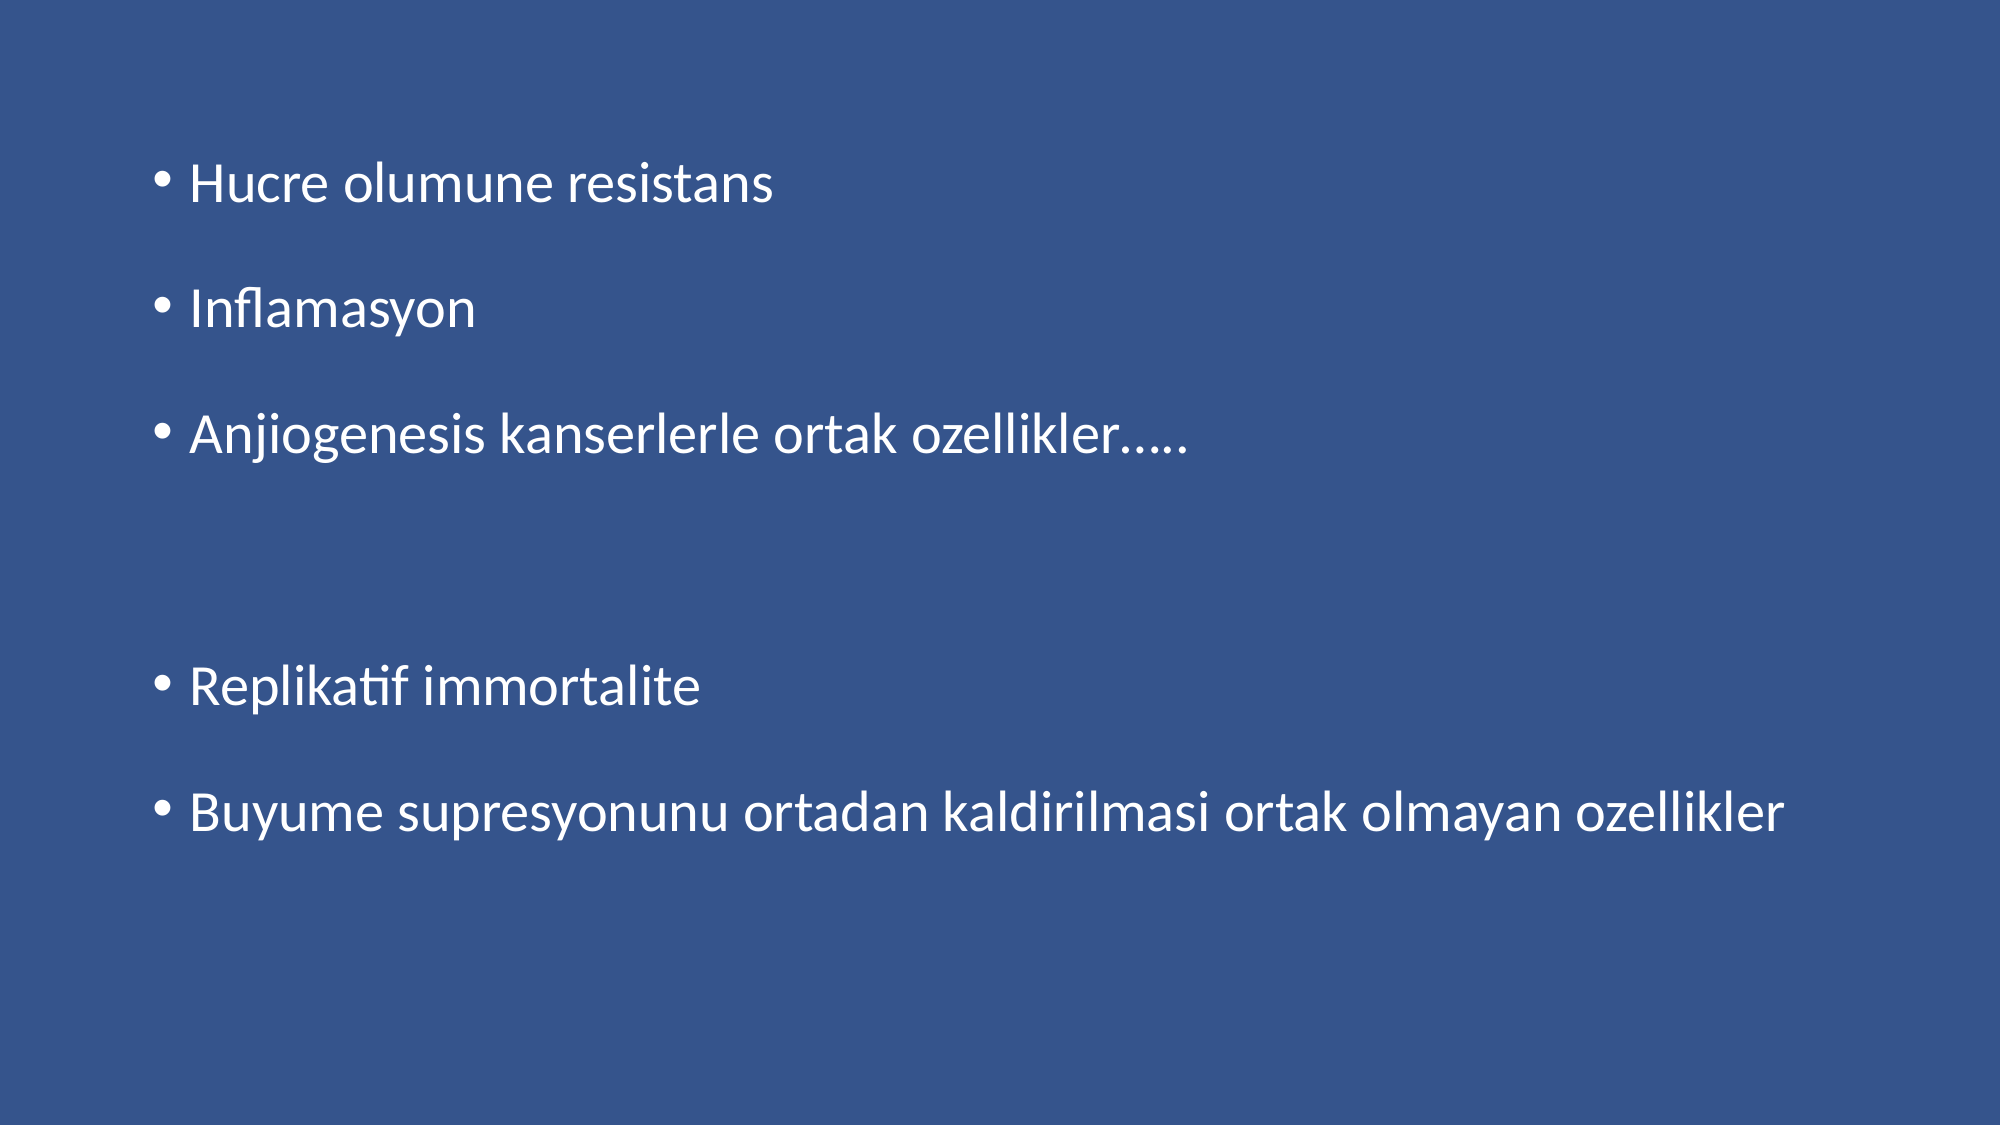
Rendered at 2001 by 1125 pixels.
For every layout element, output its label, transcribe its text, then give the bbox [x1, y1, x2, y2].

list Hucre olumune resistans Inflamasyon Anjiogenesis kanserlerle ortak ozellikler….. Replikatif immortalite Buyume supresyonunu ortadan kaldirilmasi ortak olmayan ozellikler [137, 101, 1863, 1014]
